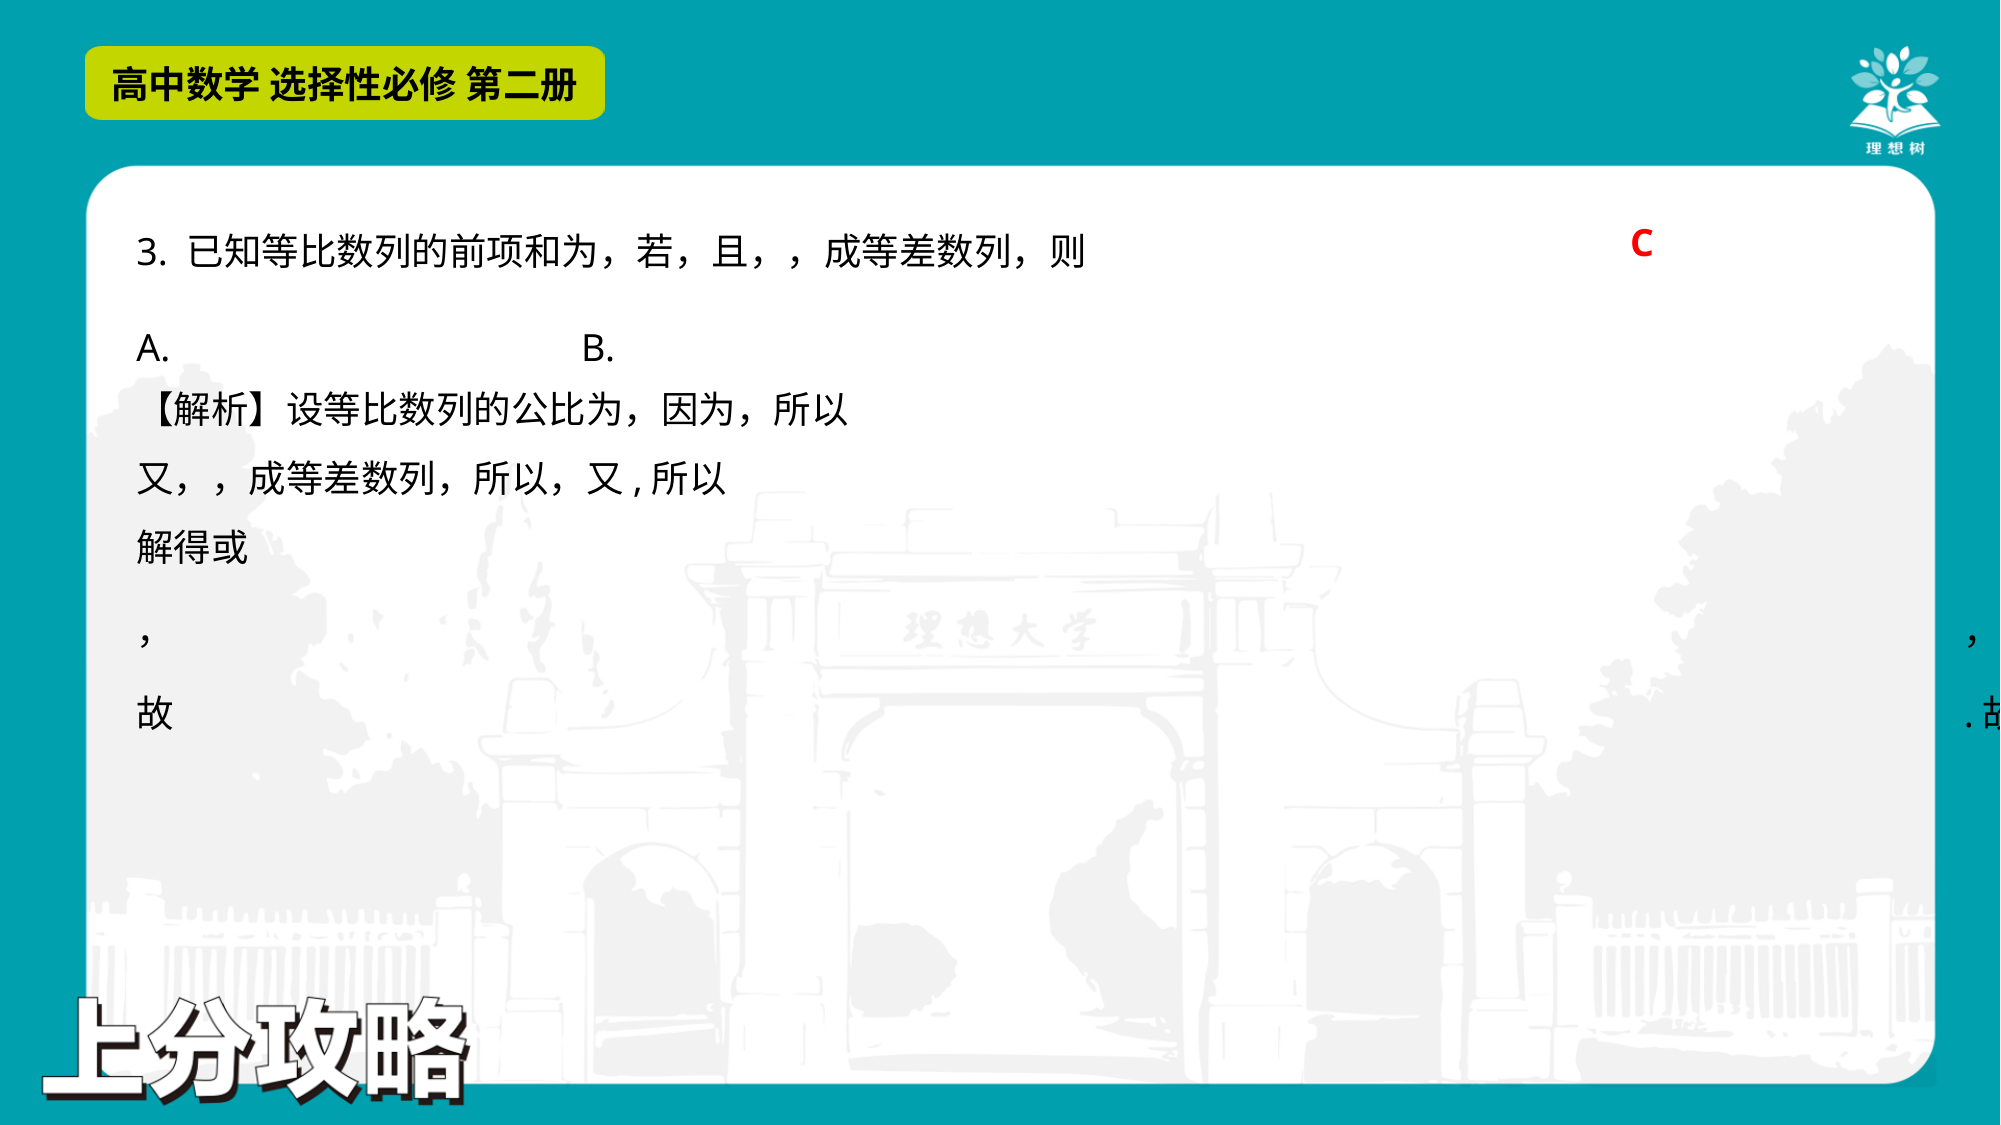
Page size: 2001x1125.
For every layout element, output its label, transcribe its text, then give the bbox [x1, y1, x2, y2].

picture [1988, 715, 1996, 723]
picture [0, 0, 2000, 1125]
text_box C [1614, 218, 1670, 263]
picture [1993, 705, 2000, 712]
